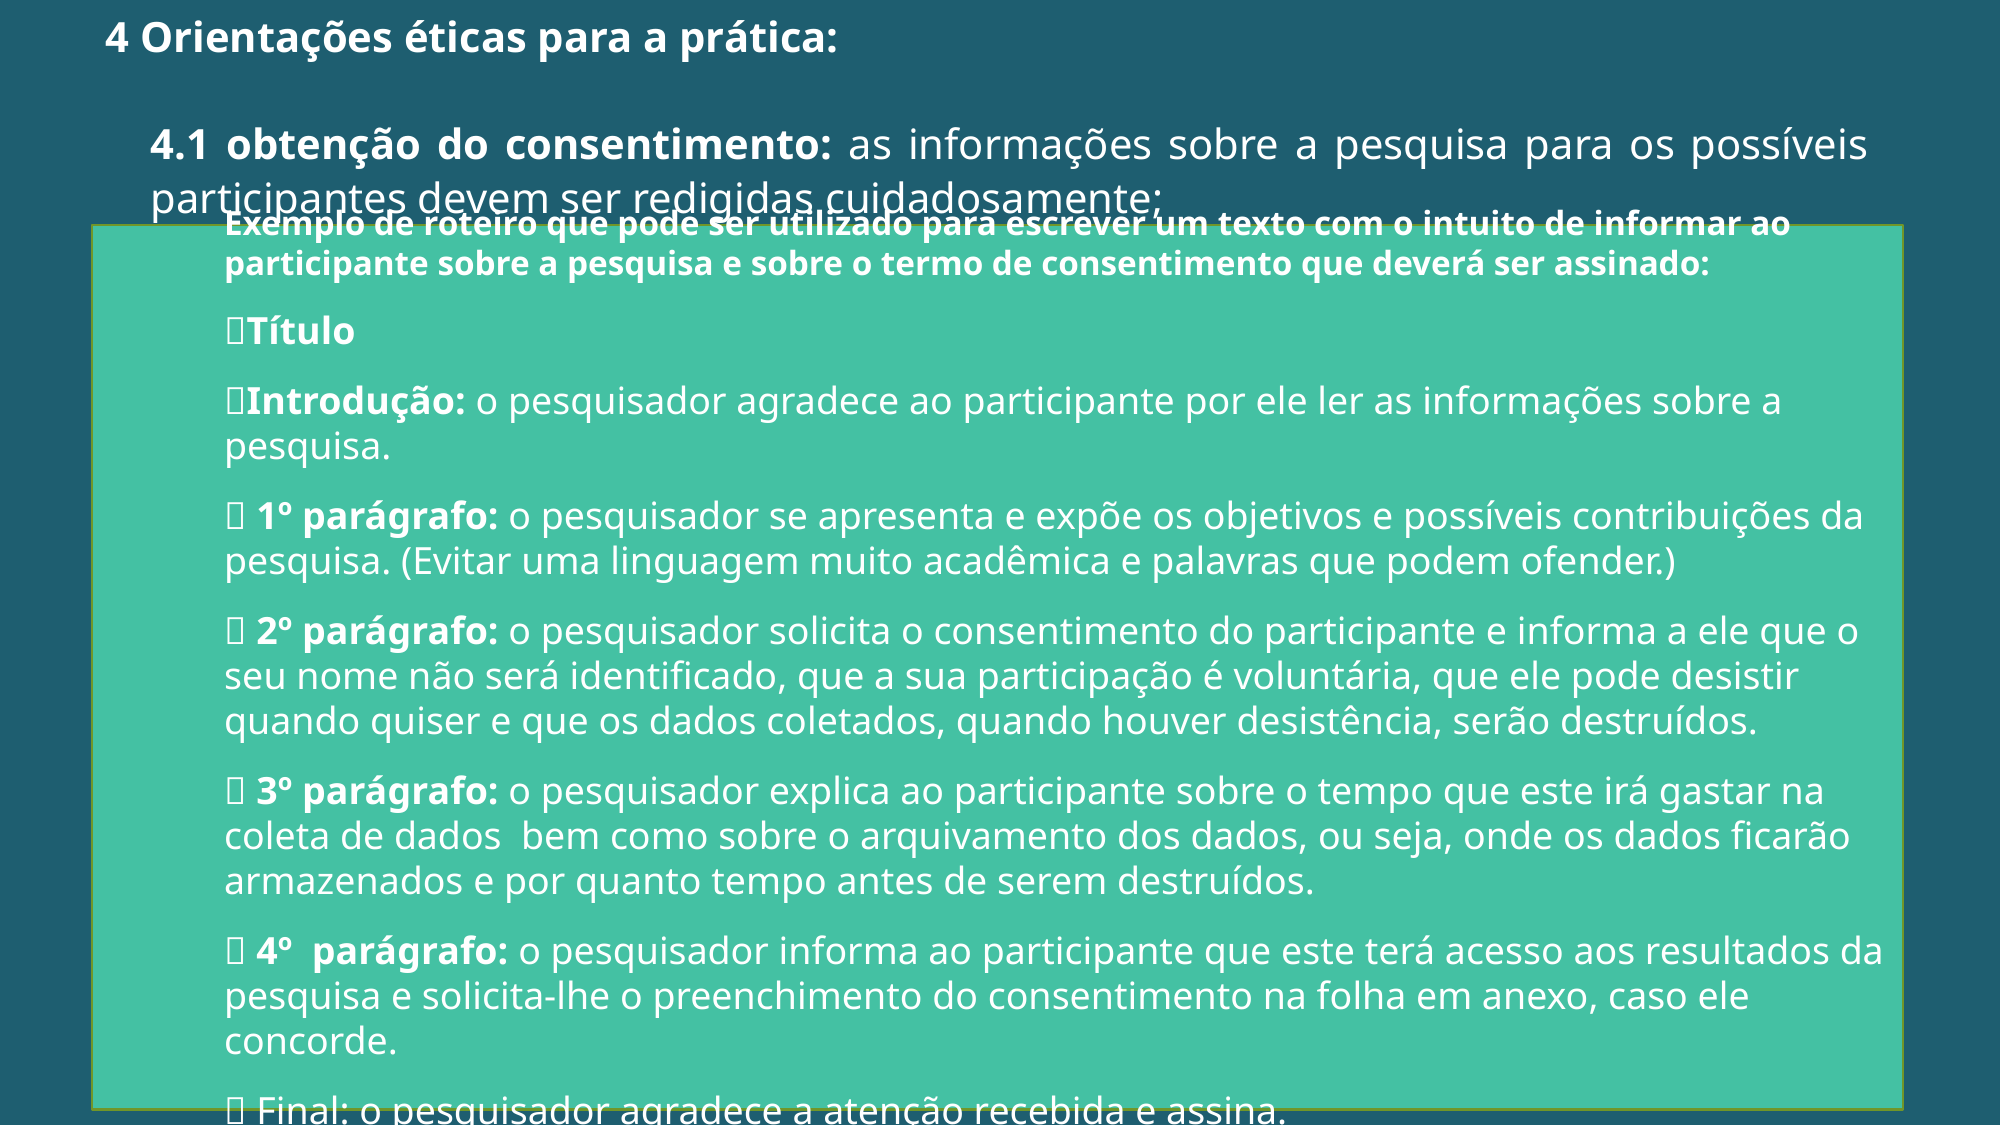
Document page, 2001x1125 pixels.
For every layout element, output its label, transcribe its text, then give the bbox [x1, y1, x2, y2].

text_box 4 Orientações éticas para a prática: 4.1 obtenção do consentimento: as informações sobre a pesquisa para os possíveis participantes devem ser redigidas cuidadosamente; [47, 0, 1884, 545]
text_box Exemplo de roteiro que pode ser utilizado para escrever um texto com o intuito de informar ao participante sobre a pesquisa e sobre o termo de consentimento que deverá ser assinado: Título Introdução: o pesquisador agradece ao participante por ele ler as informações sobre a pesquisa.  1º parágrafo: o pesquisador se apresenta e expõe os objetivos e possíveis contribuições da pesquisa. (Evitar uma linguagem muito acadêmica e palavras que podem ofender.)  2º parágrafo: o pesquisador solicita o consentimento do participante e informa a ele que o seu nome não será identificado, que a sua participação é voluntária, que ele pode desistir quando quiser e que os dados coletados, quando houver desistência, serão destruídos.  3º parágrafo: o pesquisador explica ao participante sobre o tempo que este irá gastar na coleta de dados bem como sobre o arquivamento dos dados, ou seja, onde os dados ficarão armazenados e por quanto tempo antes de serem destruídos.  4º parágrafo: o pesquisador informa ao participante que este terá acesso aos resultados da pesquisa e solicita-lhe o preenchimento do consentimento na folha em anexo, caso ele concorde.  Final: o pesquisador agradece a atenção recebida e assina. [91, 224, 1904, 1111]
